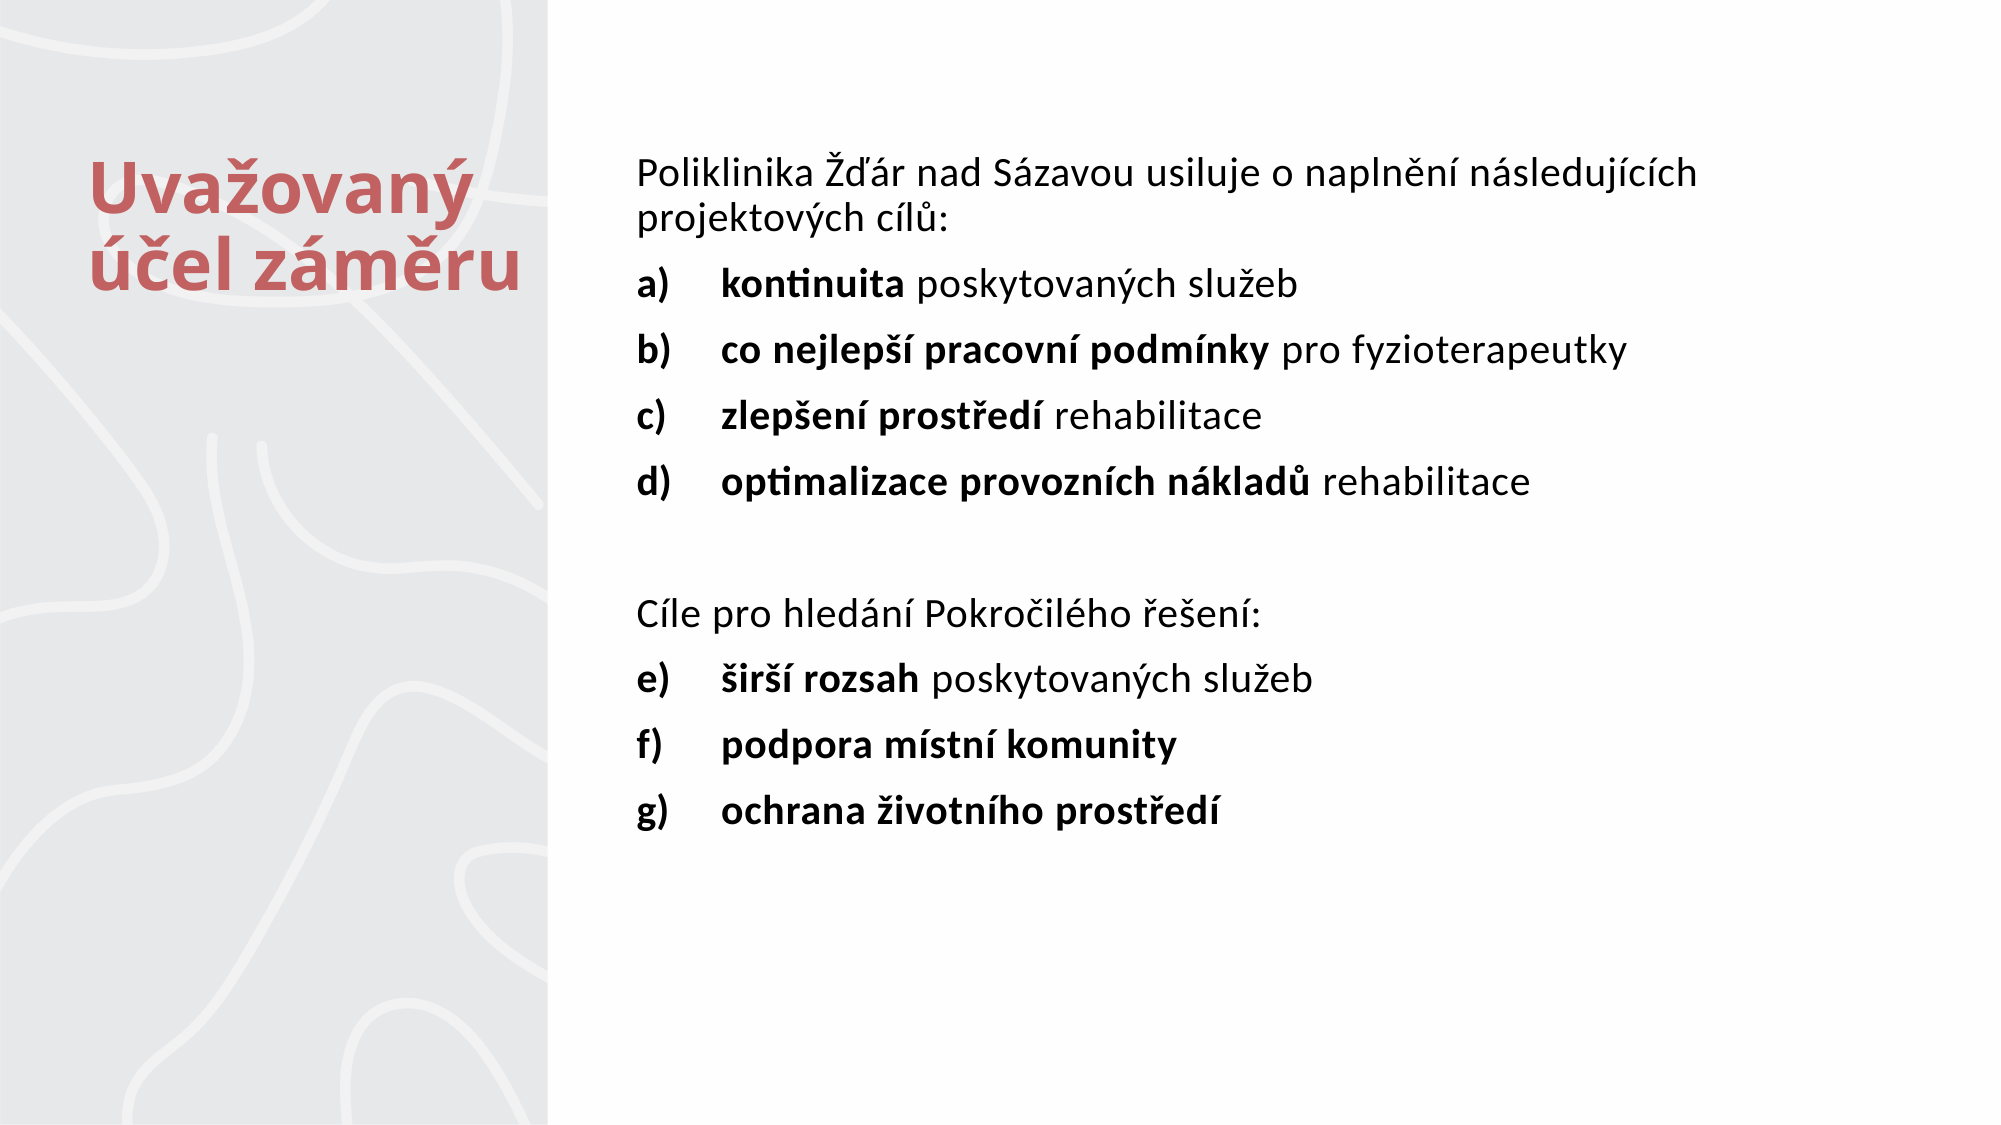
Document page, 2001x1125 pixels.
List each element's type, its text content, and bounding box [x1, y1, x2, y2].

title Uvažovaný účel záměru [72, 143, 542, 390]
subtitle Poliklinika Žďár nad Sázavou usiluje o naplnění následujících projektových cílů: kontinuita poskytovaných služeb co nejlepší pracovní podmínky pro fyzioterapeutky zlepšení prostředí rehabilitace optimalizace provozních nákladů rehabilitace Cíle pro hledání Pokročilého řešení: širší rozsah poskytovaných služeb podpora místní komunity ochrana životního prostředí [621, 143, 1936, 1064]
picture [0, 0, 2001, 1125]
